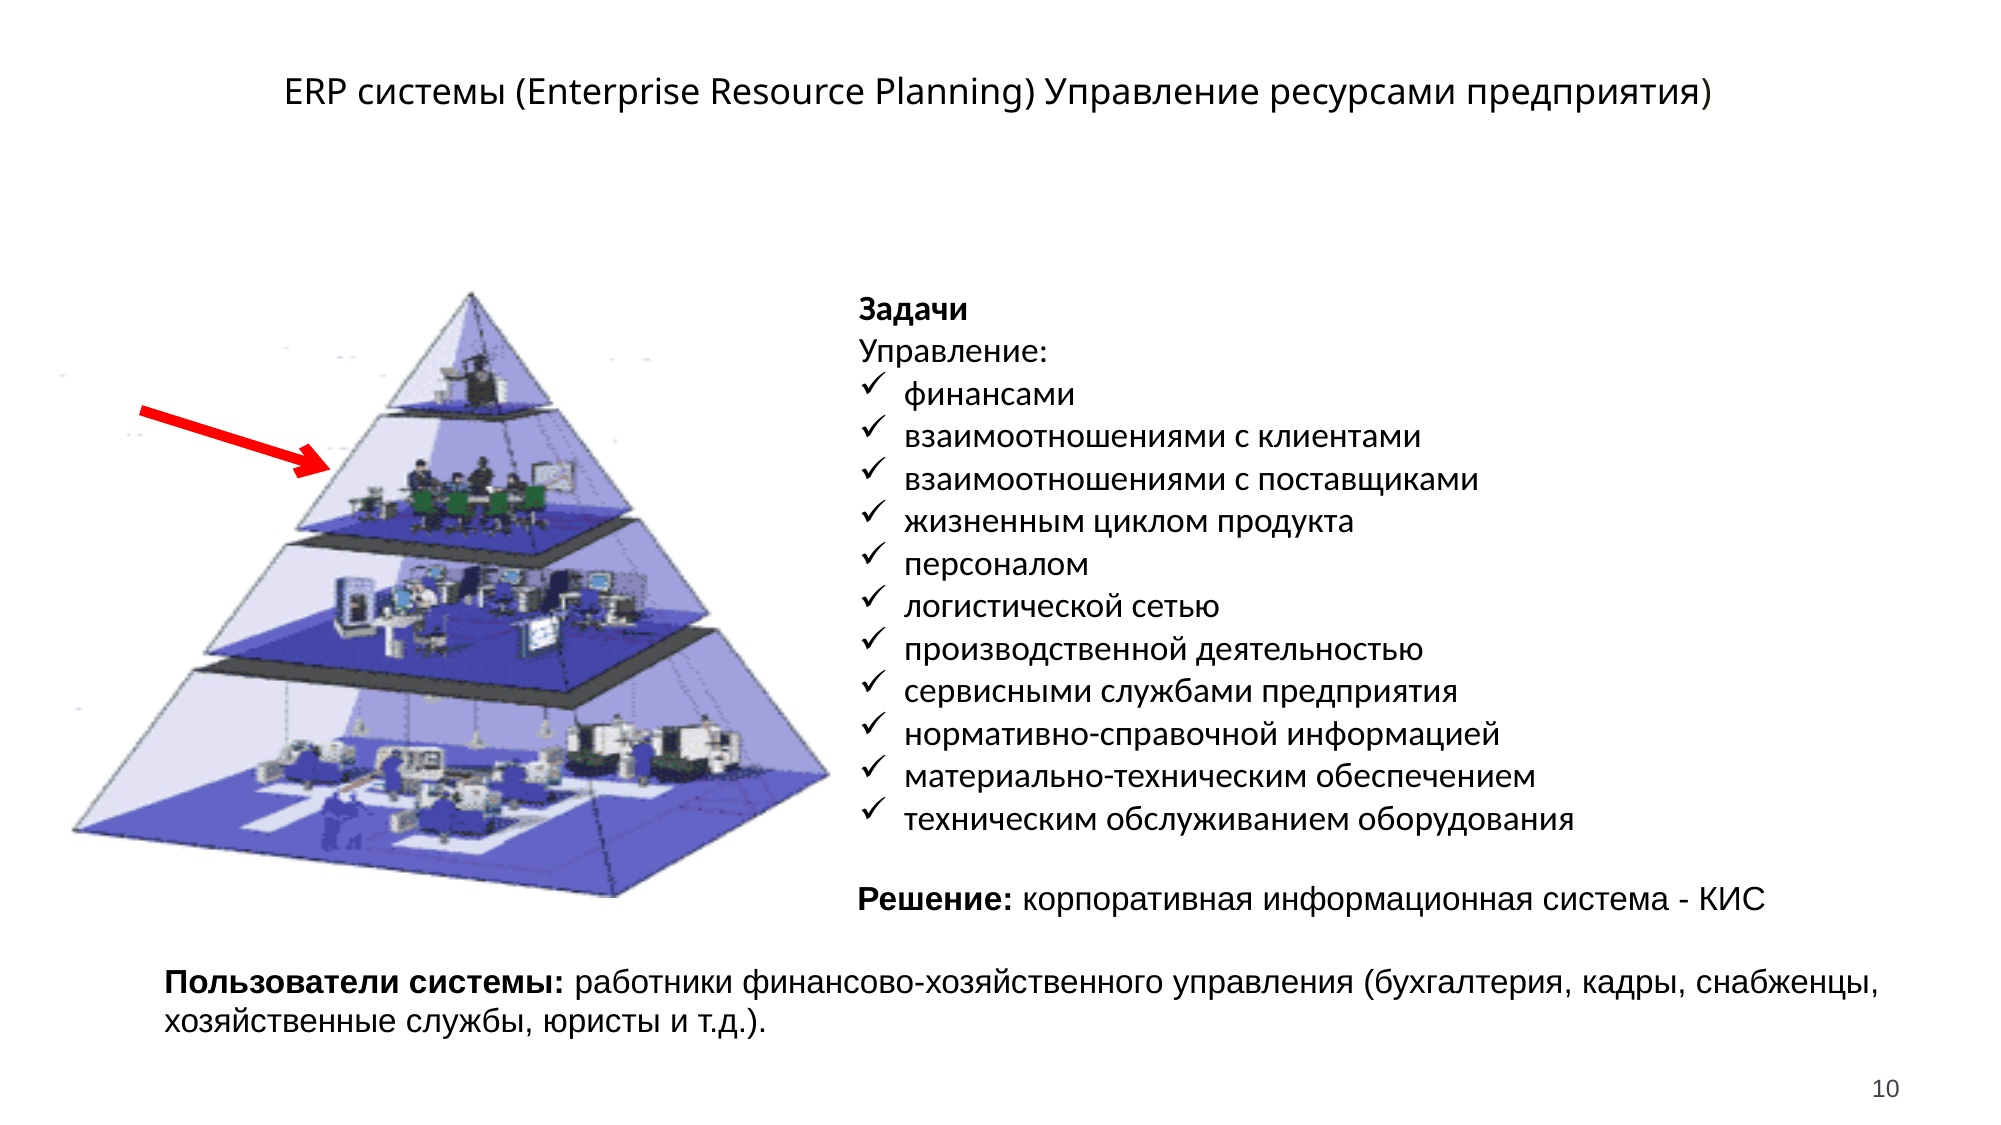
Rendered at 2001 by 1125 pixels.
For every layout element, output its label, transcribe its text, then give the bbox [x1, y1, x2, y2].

title ERP системы (Enterprise Resource Planning) Управление ресурсами предприятия) [102, 66, 1903, 243]
picture [58, 286, 846, 898]
text_box Пользователи системы: работники финансово-хозяйственного управления (бухгалтерия, кадры, снабженцы, хозяйственные службы, юристы и т.д.). [149, 952, 1916, 1048]
text_box [1733, 1042, 1900, 1103]
text_box Задачи Управление: финансами взаимоотношениями с клиентами взаимоотношениями с поставщиками жизненным циклом продукта персоналом логистической сетью производственной деятельностью сервисными службами предприятия нормативно-справочной информацией материально-техническим обеспечением техническим обслуживанием оборудования [843, 277, 2000, 845]
text_box Решение: корпоративная информационная система - КИС [842, 869, 1915, 965]
